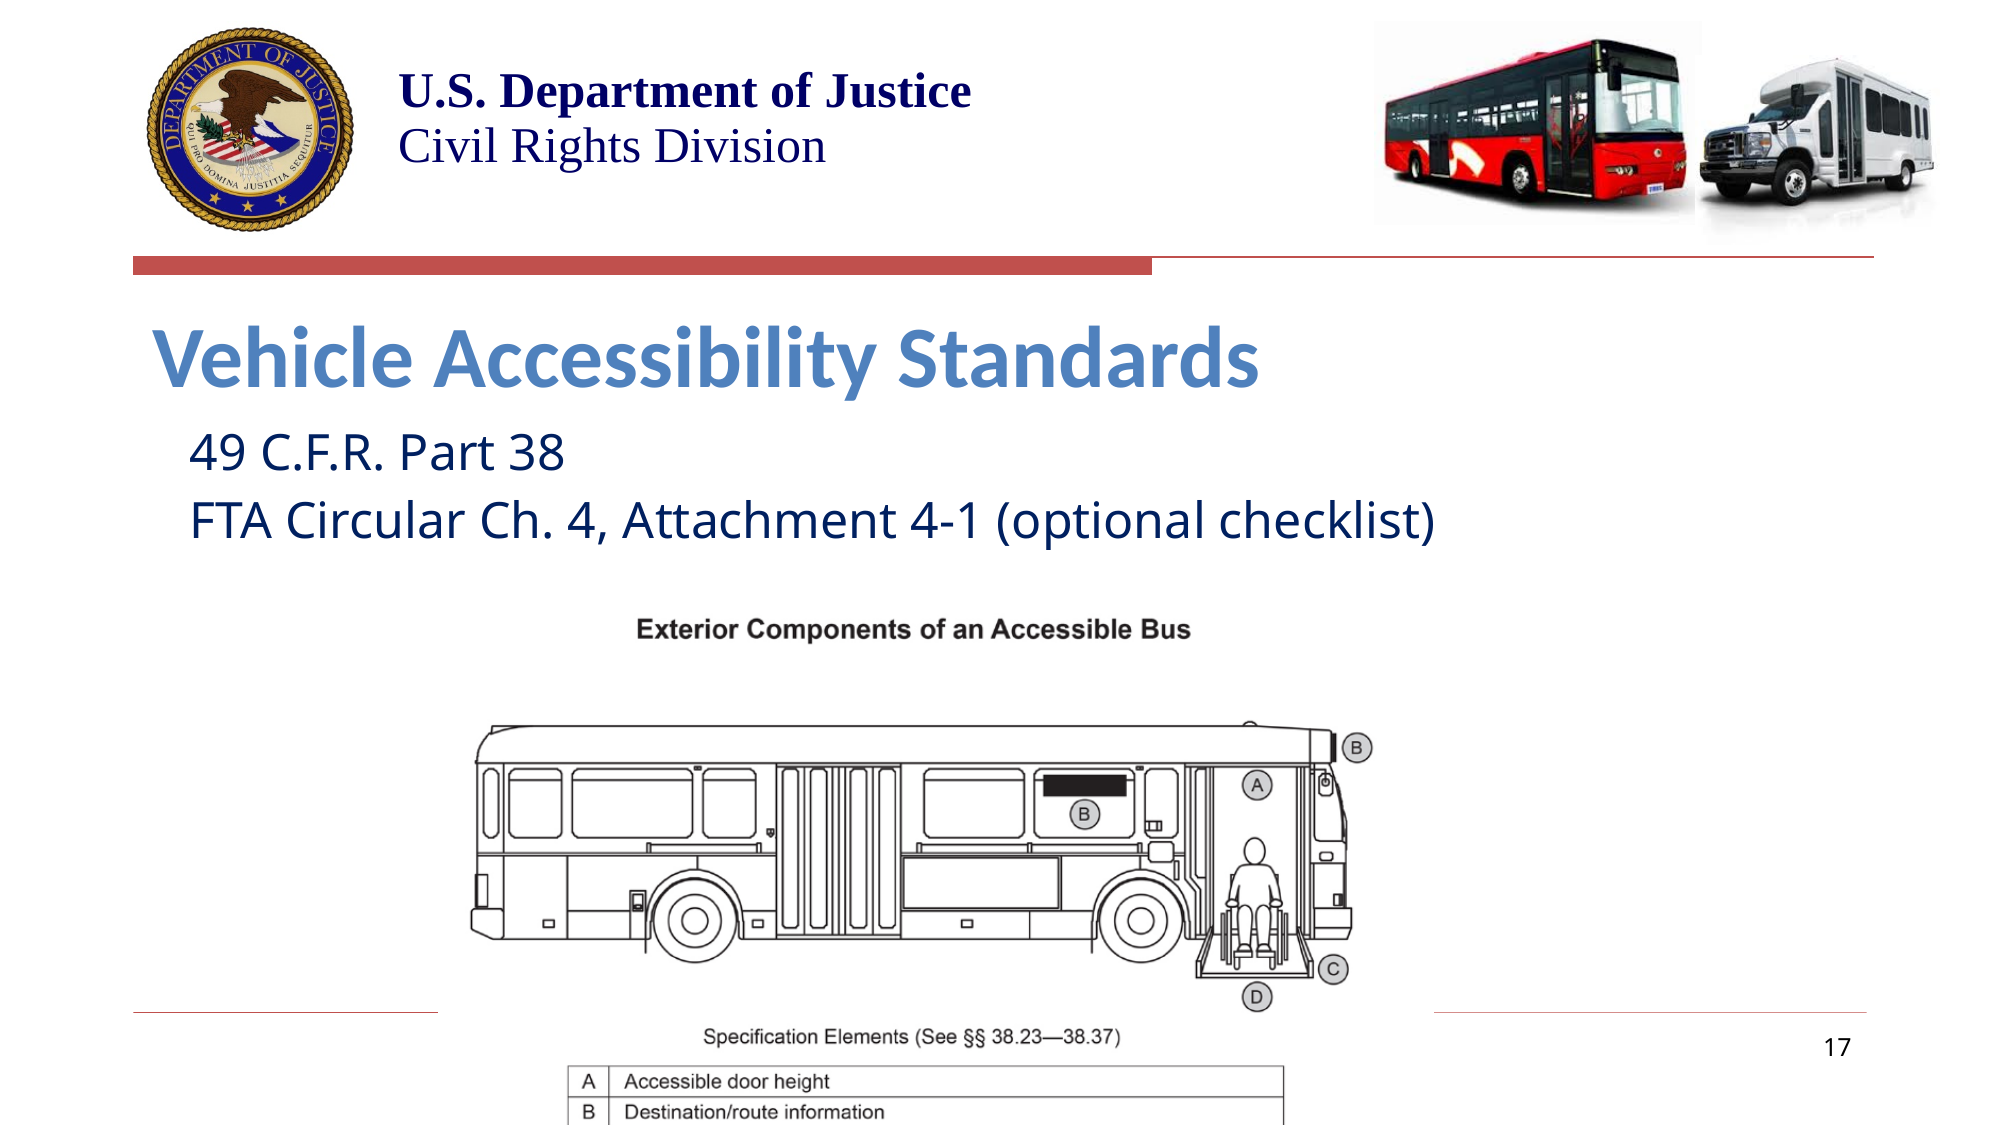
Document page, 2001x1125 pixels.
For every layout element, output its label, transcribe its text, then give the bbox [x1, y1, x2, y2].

slide_number 17 [1438, 1024, 1867, 1103]
title Vehicle Accessibility Standards [137, 287, 1713, 413]
picture [137, 21, 363, 238]
list 49 C.F.R. Part 38 FTA Circular Ch. 4, Attachment 4-1 (optional checklist) [174, 412, 1838, 1001]
picture [438, 574, 1434, 1125]
picture [1374, 21, 1940, 245]
